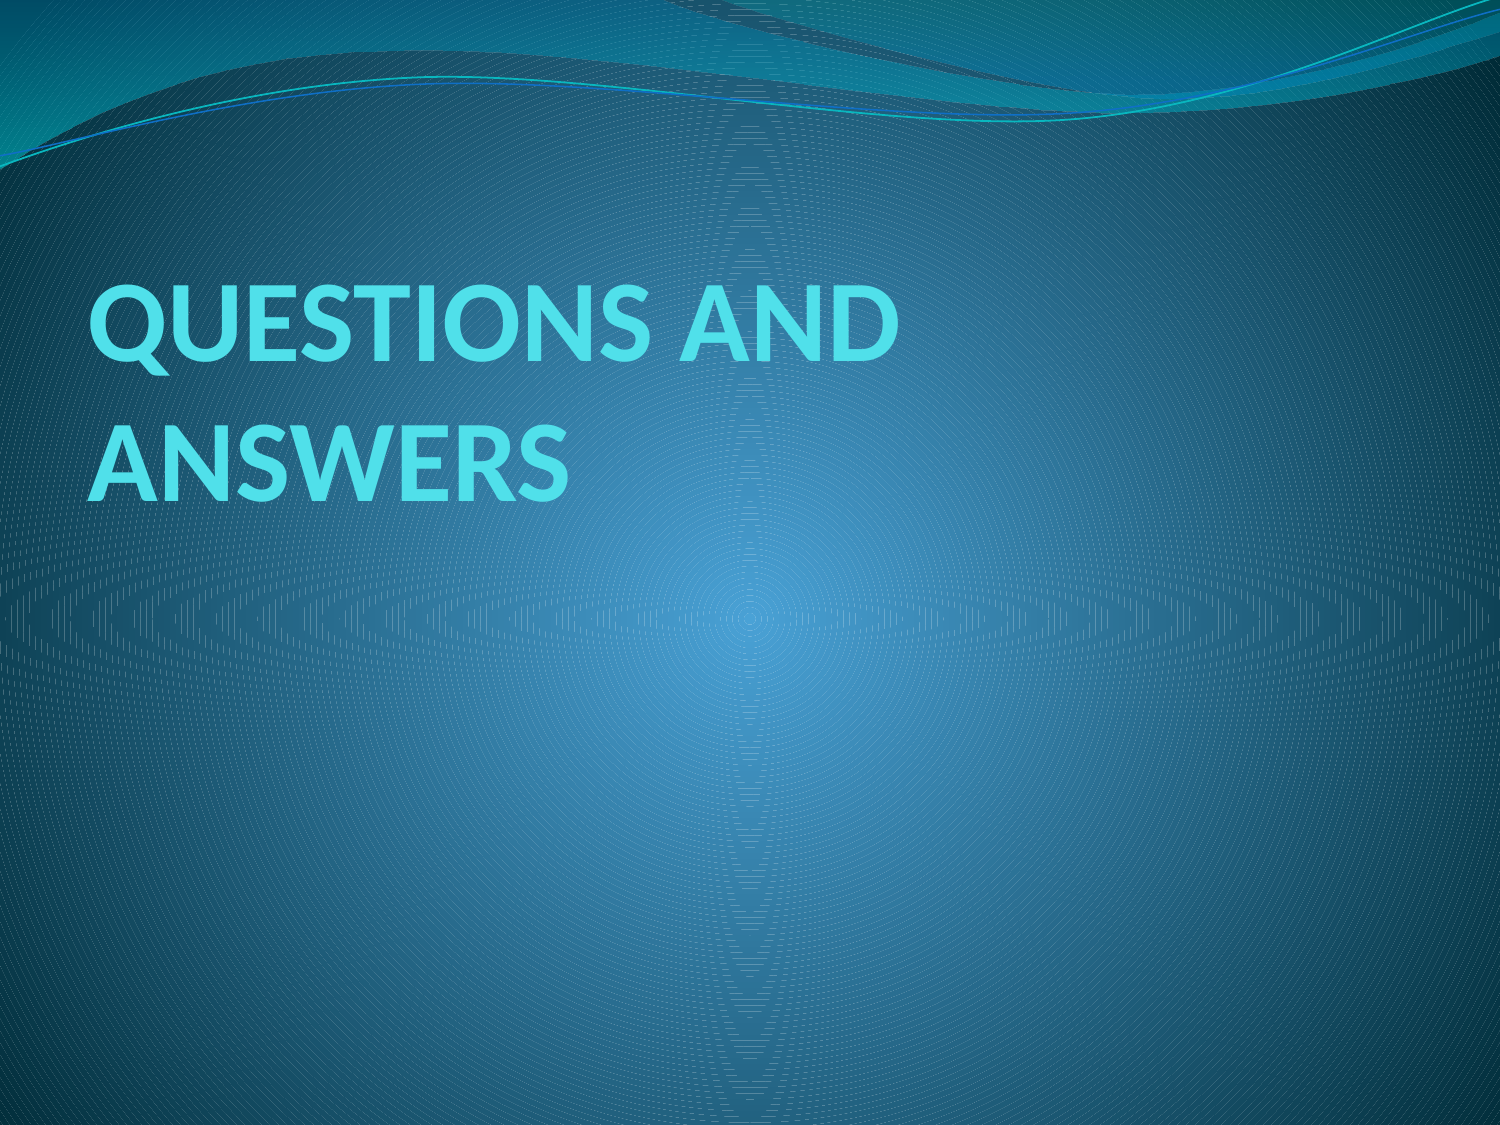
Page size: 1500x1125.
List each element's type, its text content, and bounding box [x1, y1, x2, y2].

title QUESTIONS AND ANSWERS [87, 224, 1376, 525]
text_box [76, 609, 1354, 835]
